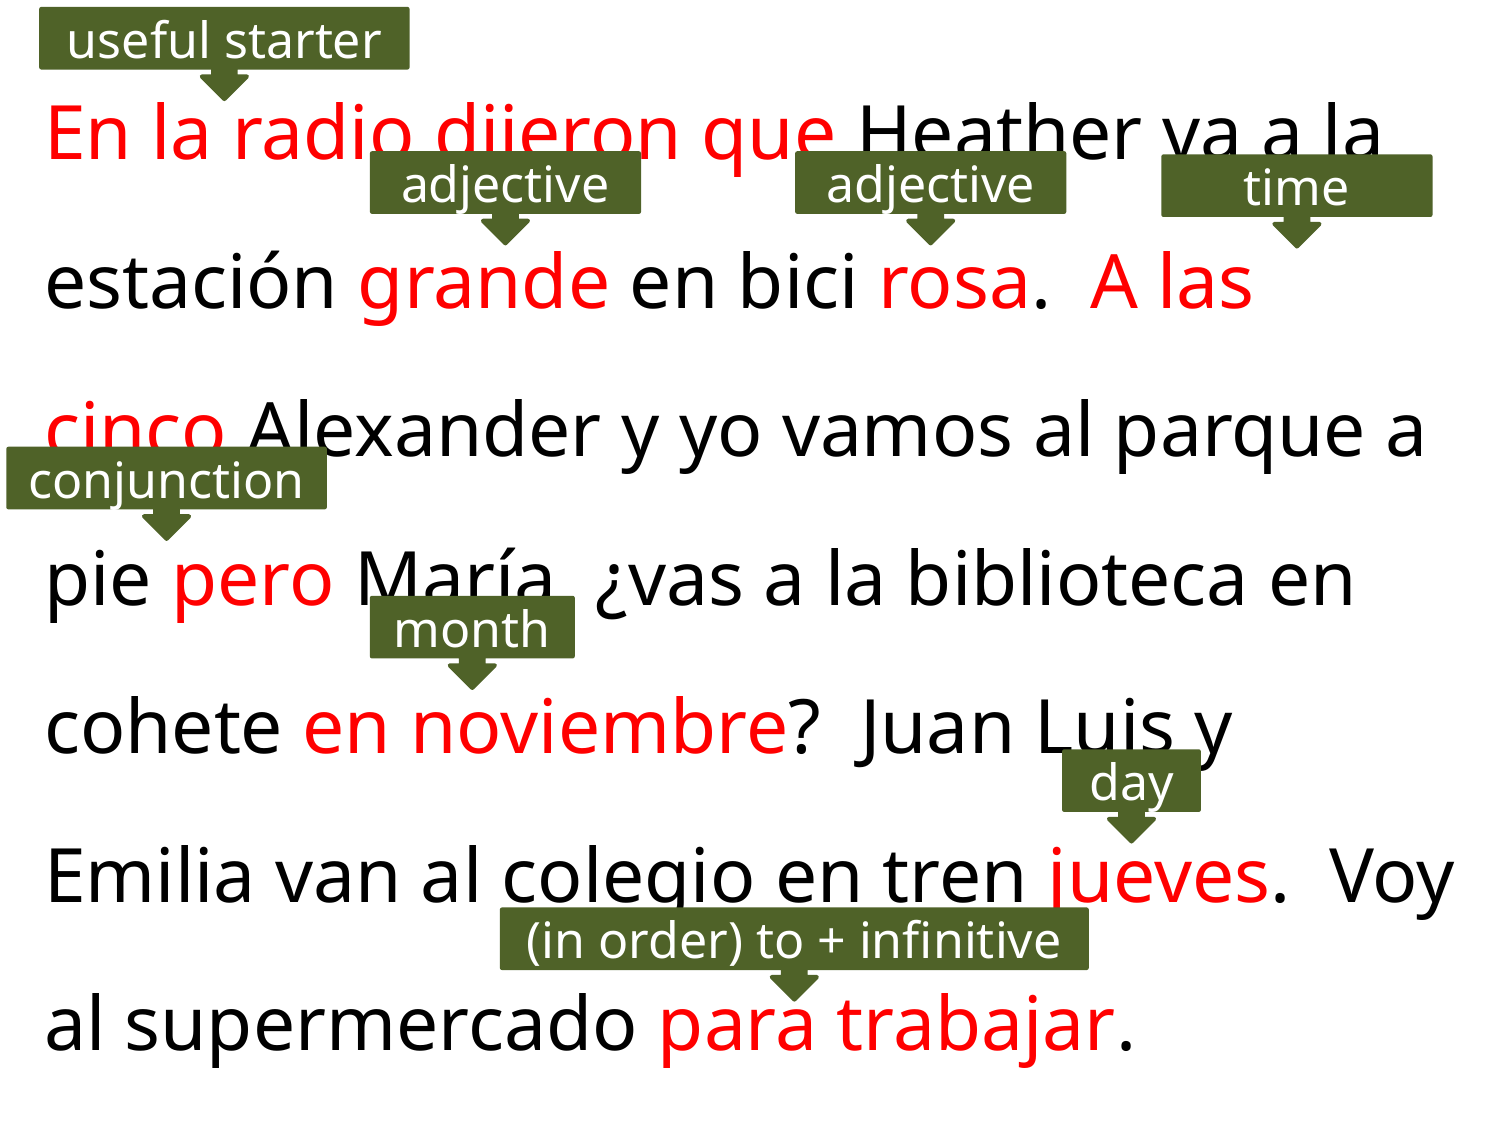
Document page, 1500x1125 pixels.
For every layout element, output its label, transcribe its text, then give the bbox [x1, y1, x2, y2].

text_box month [369, 595, 575, 690]
text_box adjective [795, 151, 1067, 246]
text_box time [1161, 154, 1433, 249]
text_box conjunction [6, 446, 327, 541]
text_box adjective [369, 151, 642, 246]
text_box (in order) to + infinitive [499, 907, 1089, 1002]
text_box useful starter [39, 6, 410, 102]
text_box day [1062, 749, 1201, 844]
text_box En la radio dijeron que Heather va a la estación grande en bici rosa. A las cinco Alexander y yo vamos al parque a pie pero María, ¿vas a la biblioteca en cohete en noviembre? Juan Luis y Emilia van al colegio en tren jueves. Voy al supermercado para trabajar. [29, 19, 1471, 1074]
